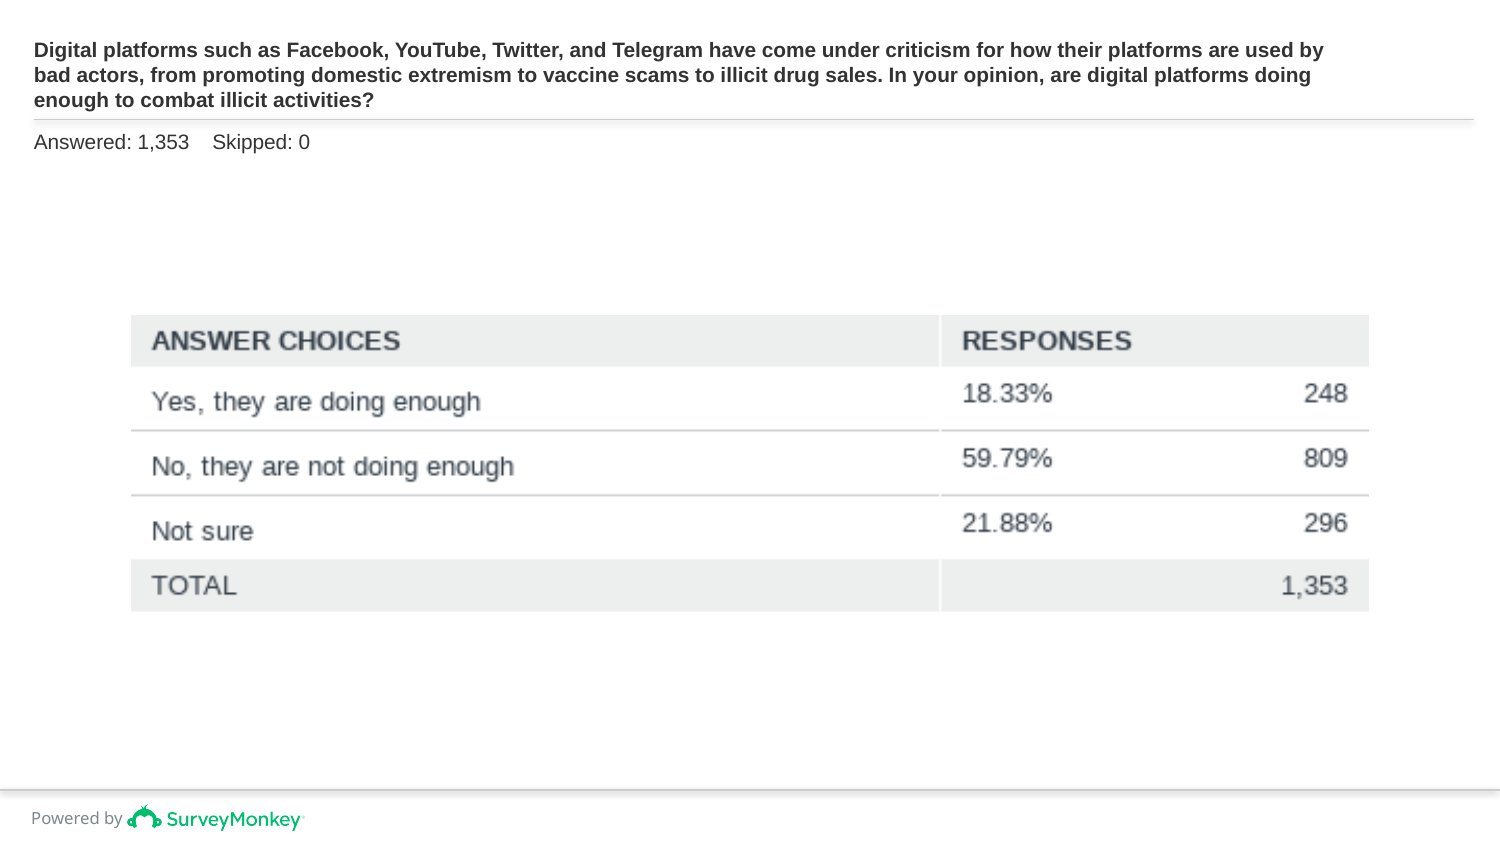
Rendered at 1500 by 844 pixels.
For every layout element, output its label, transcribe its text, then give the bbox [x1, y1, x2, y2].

title Digital platforms such as Facebook, YouTube, Twitter, and Telegram have come under criticism for how their platforms are used by bad actors, from promoting domestic extremism to vaccine scams to illicit drug sales. In your opinion, are digital platforms doing enough to combat illicit activities? [18, 54, 1369, 119]
picture [116, 793, 316, 842]
picture [131, 315, 1369, 615]
list Answered: 1,353 Skipped: 0 [18, 120, 894, 162]
